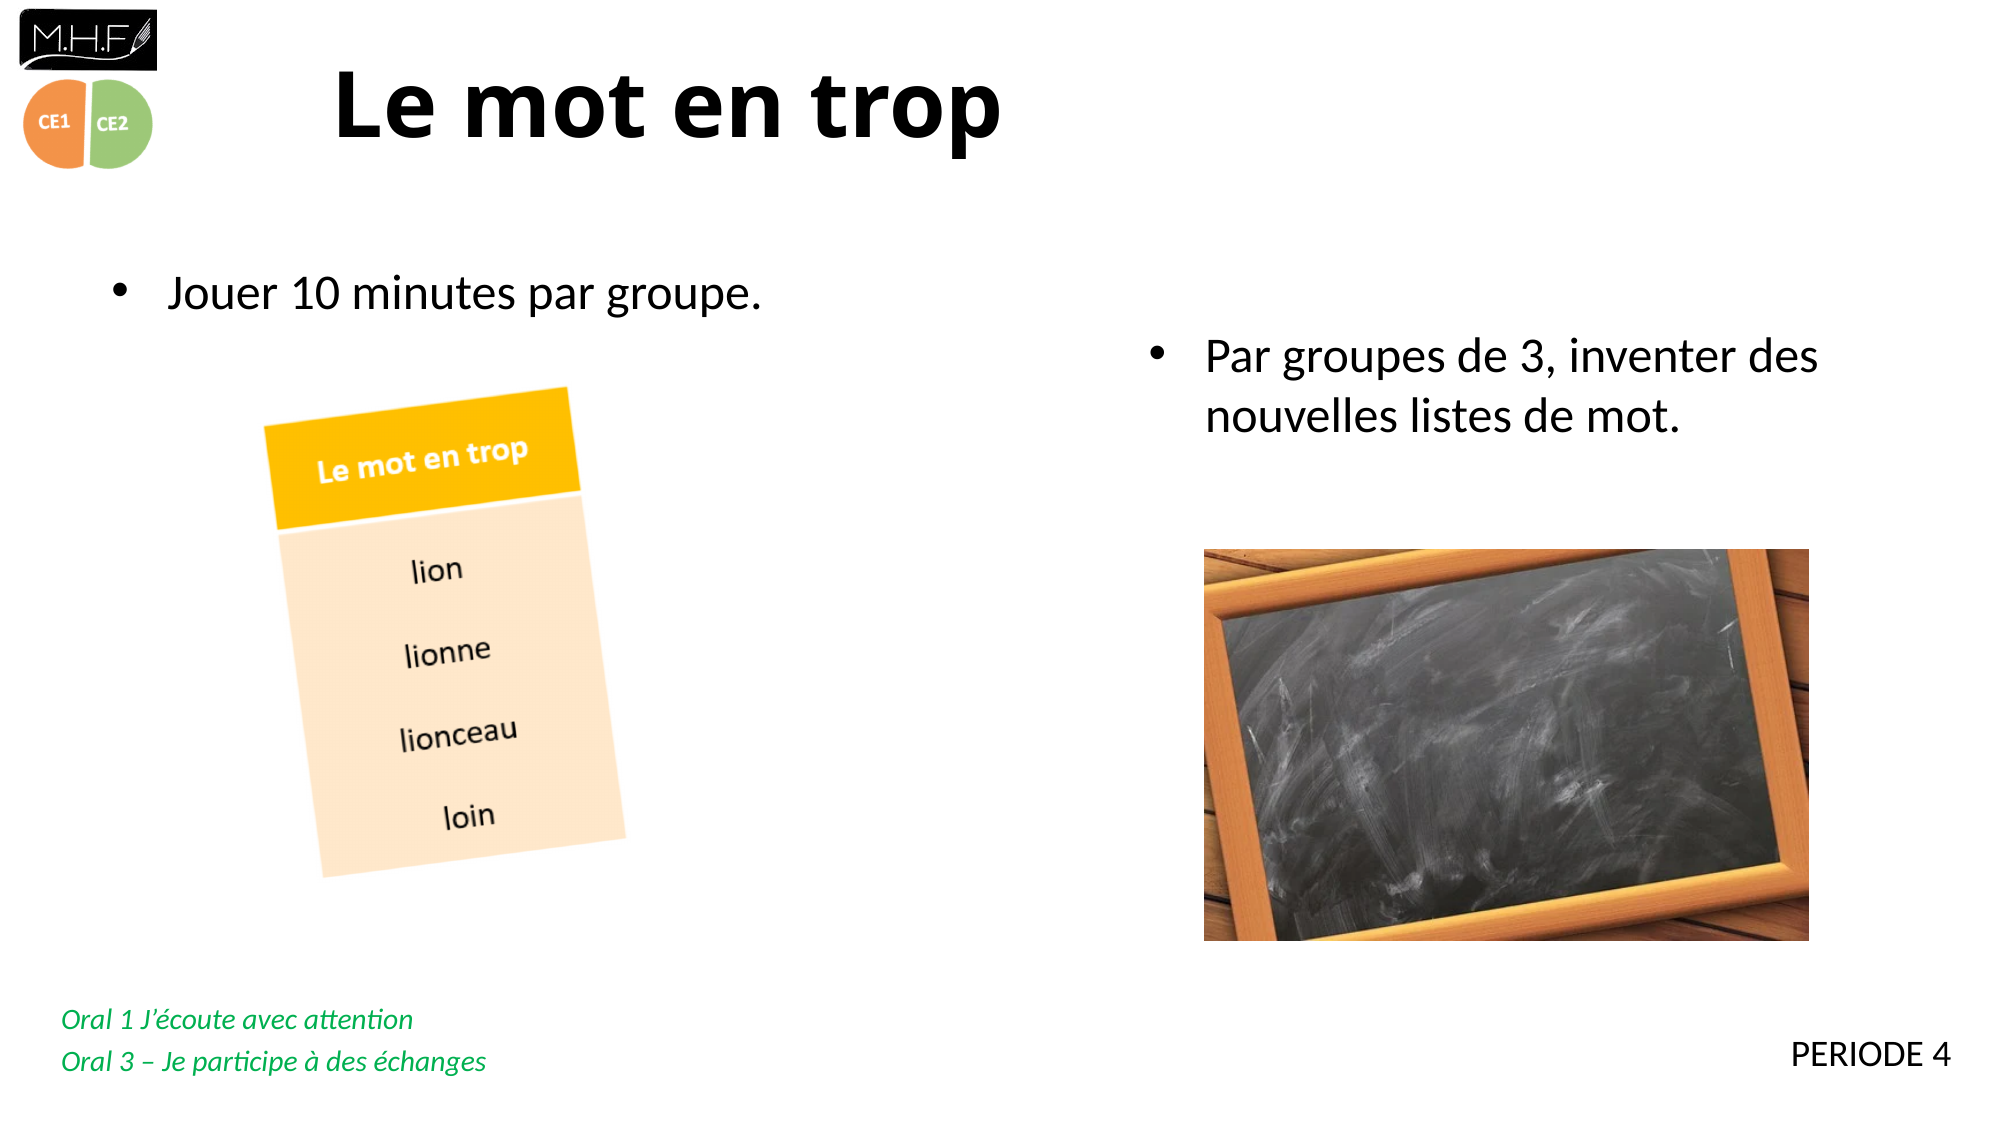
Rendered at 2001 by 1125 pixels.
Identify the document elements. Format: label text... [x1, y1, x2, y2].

picture [1, 7, 177, 207]
picture [1204, 549, 1809, 941]
text_box Oral 1 J’écoute avec attention Oral 3 – Je participe à des échanges [46, 993, 1348, 1085]
text_box Par groupes de 3, inventer des nouvelles listes de mot. [1133, 315, 1879, 450]
title Le mot en trop [316, 0, 1863, 218]
picture [258, 382, 631, 882]
text_box Jouer 10 minutes par groupe. [96, 251, 842, 327]
text_box PERIODE 4 [1362, 1021, 1967, 1082]
